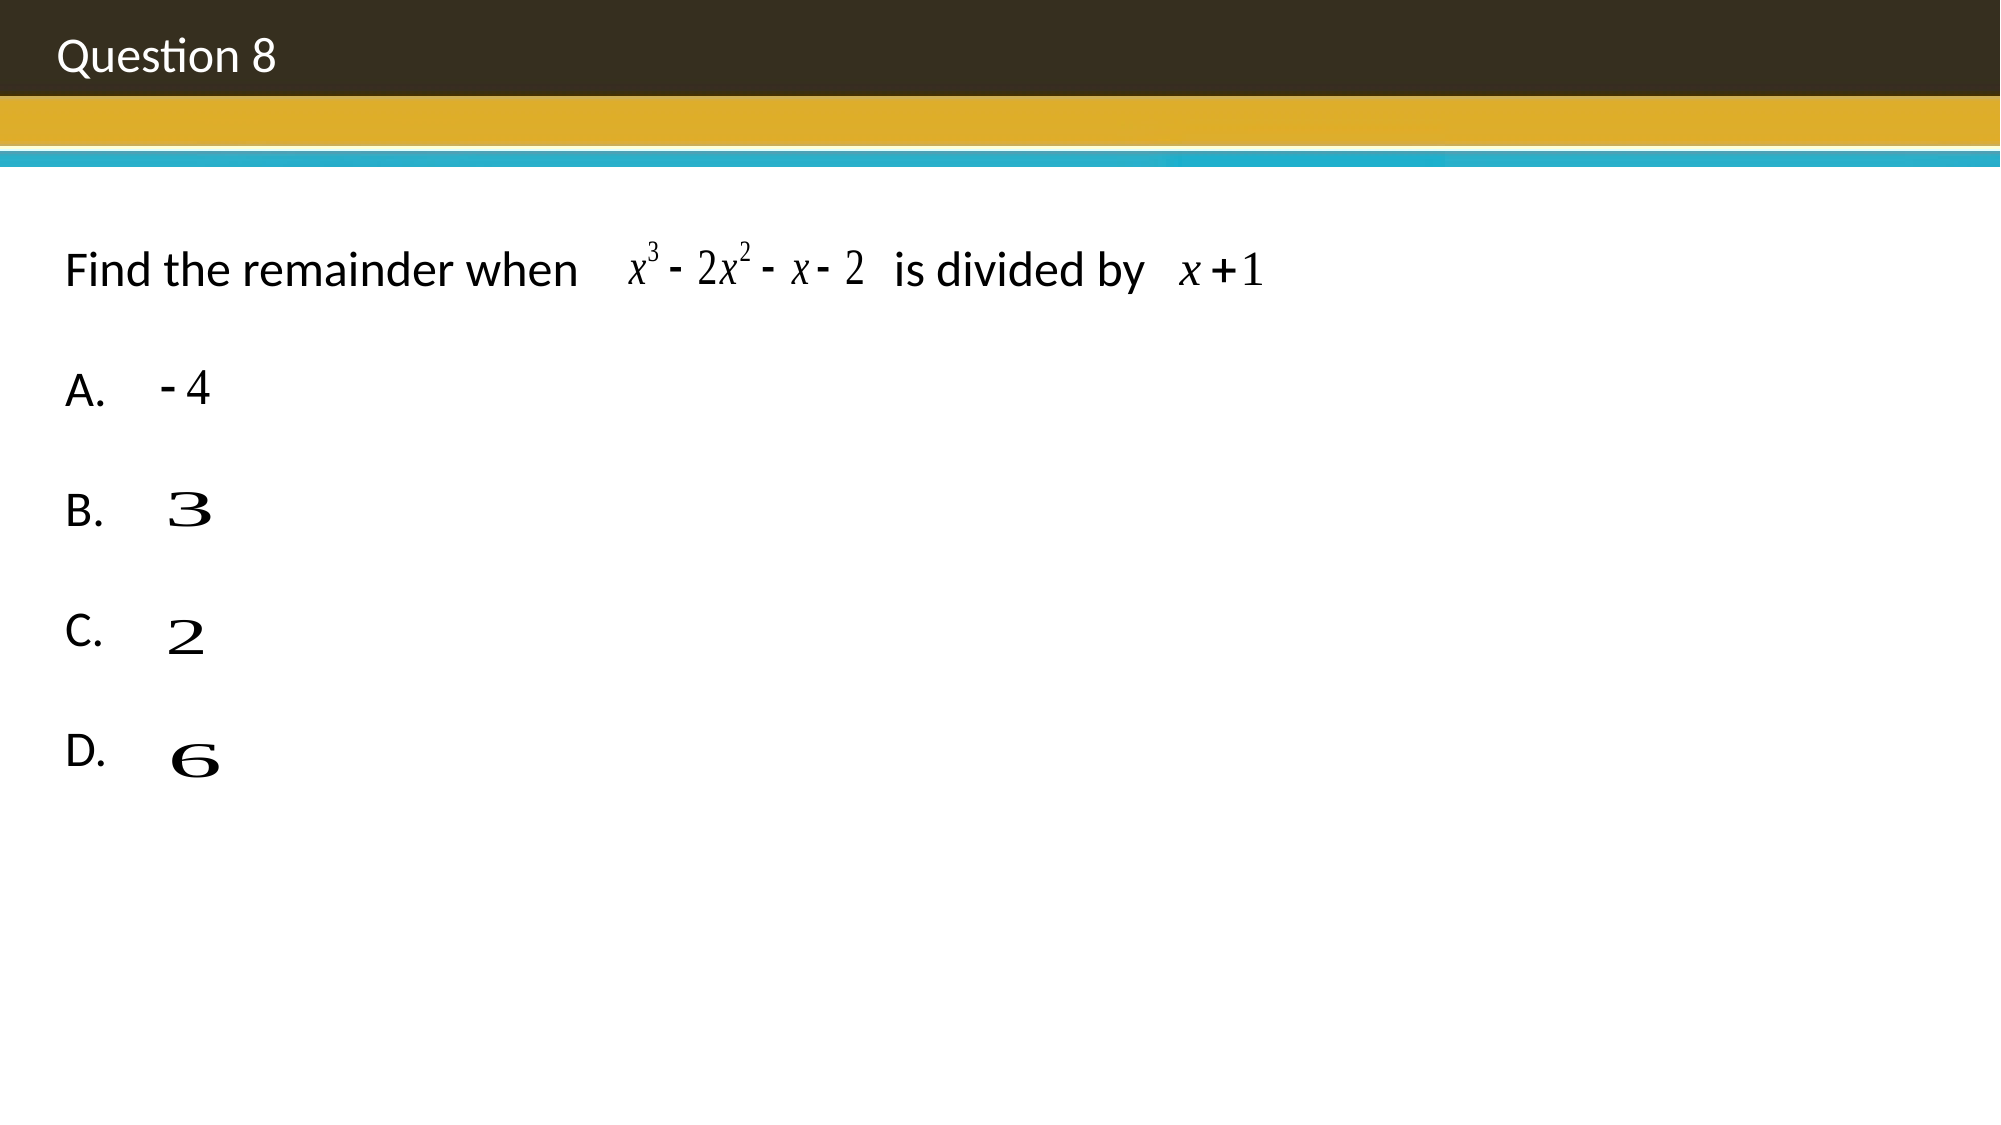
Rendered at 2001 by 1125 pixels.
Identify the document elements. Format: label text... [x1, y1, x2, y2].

text_box Question 8 [41, 14, 293, 90]
picture [1169, 240, 1268, 298]
text_box Find the remainder when is divided by A. B. C. D. [50, 229, 1950, 785]
picture [152, 479, 228, 540]
picture [152, 607, 224, 664]
picture [152, 731, 244, 790]
picture [621, 229, 873, 298]
picture [152, 357, 217, 414]
picture [0, 0, 2000, 167]
